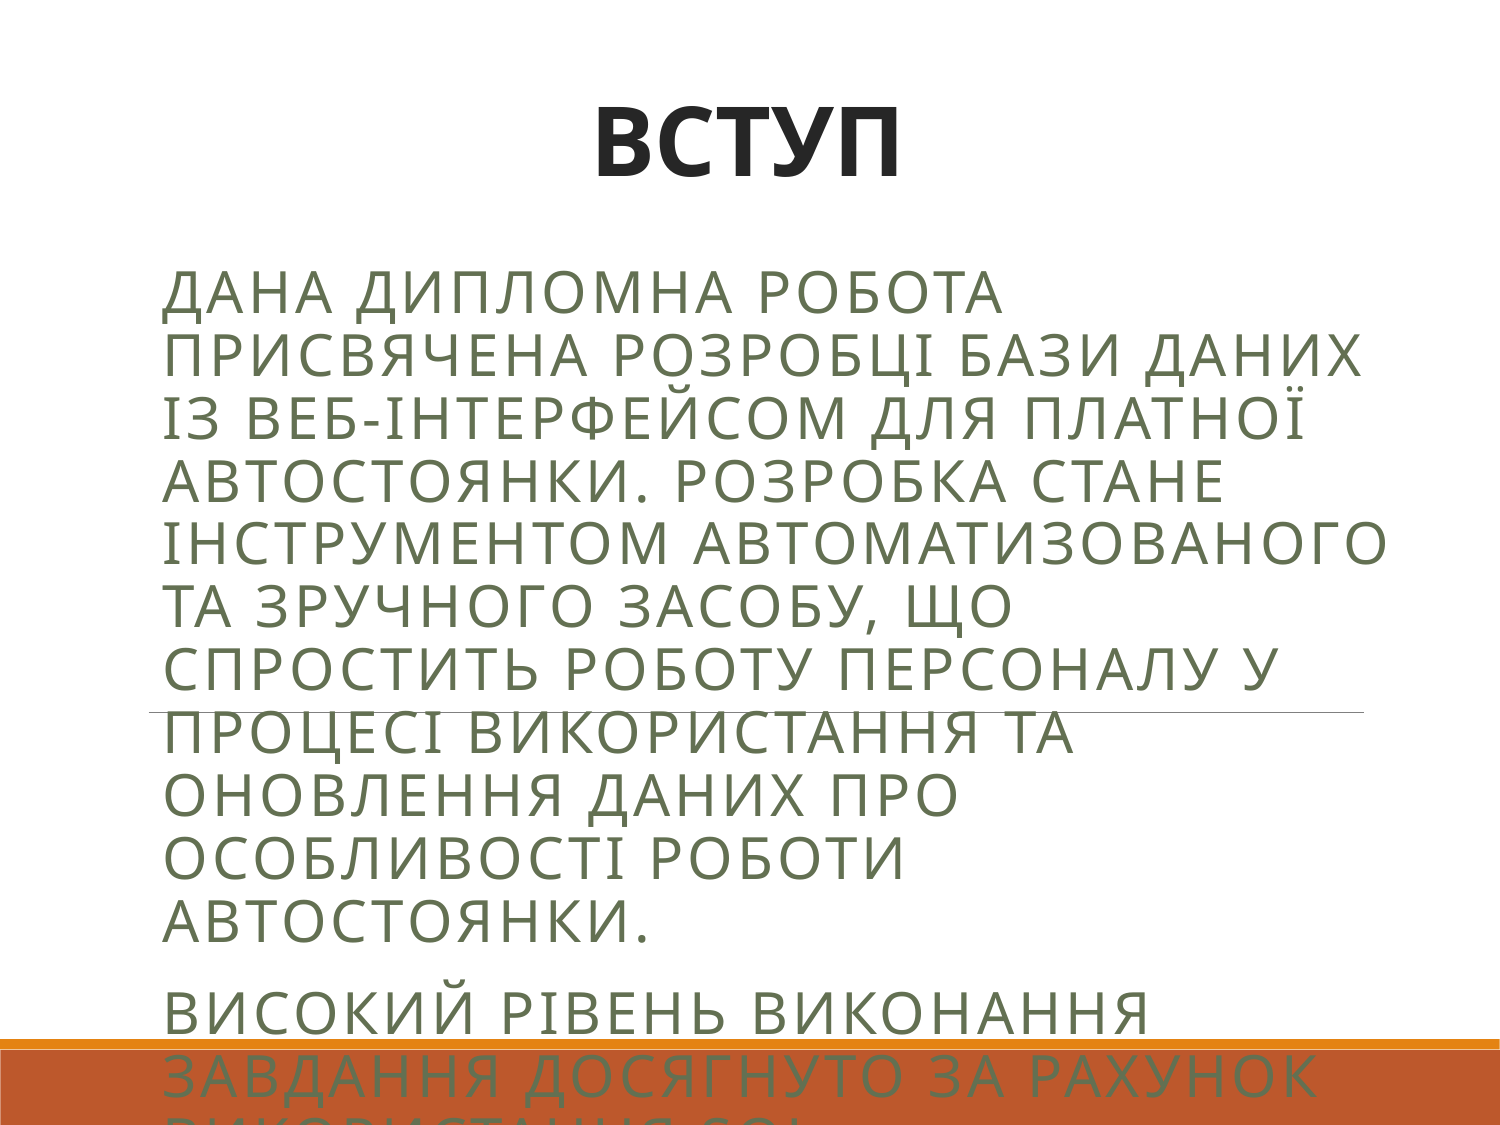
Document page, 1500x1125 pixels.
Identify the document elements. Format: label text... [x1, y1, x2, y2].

title ВСТУП [112, 90, 1385, 204]
list Дана дипломна робота присвячена розробці бази даних із веб-інтерфейсом для платної автостоянки. Розробка стане інструментом автоматизованого та зручного засобу, що спростить роботу персоналу у процесі використання та оновлення даних про особливості роботи автостоянки. Високий рівень виконання завдання досягнуто за рахунок використання SQL. [147, 255, 1417, 988]
